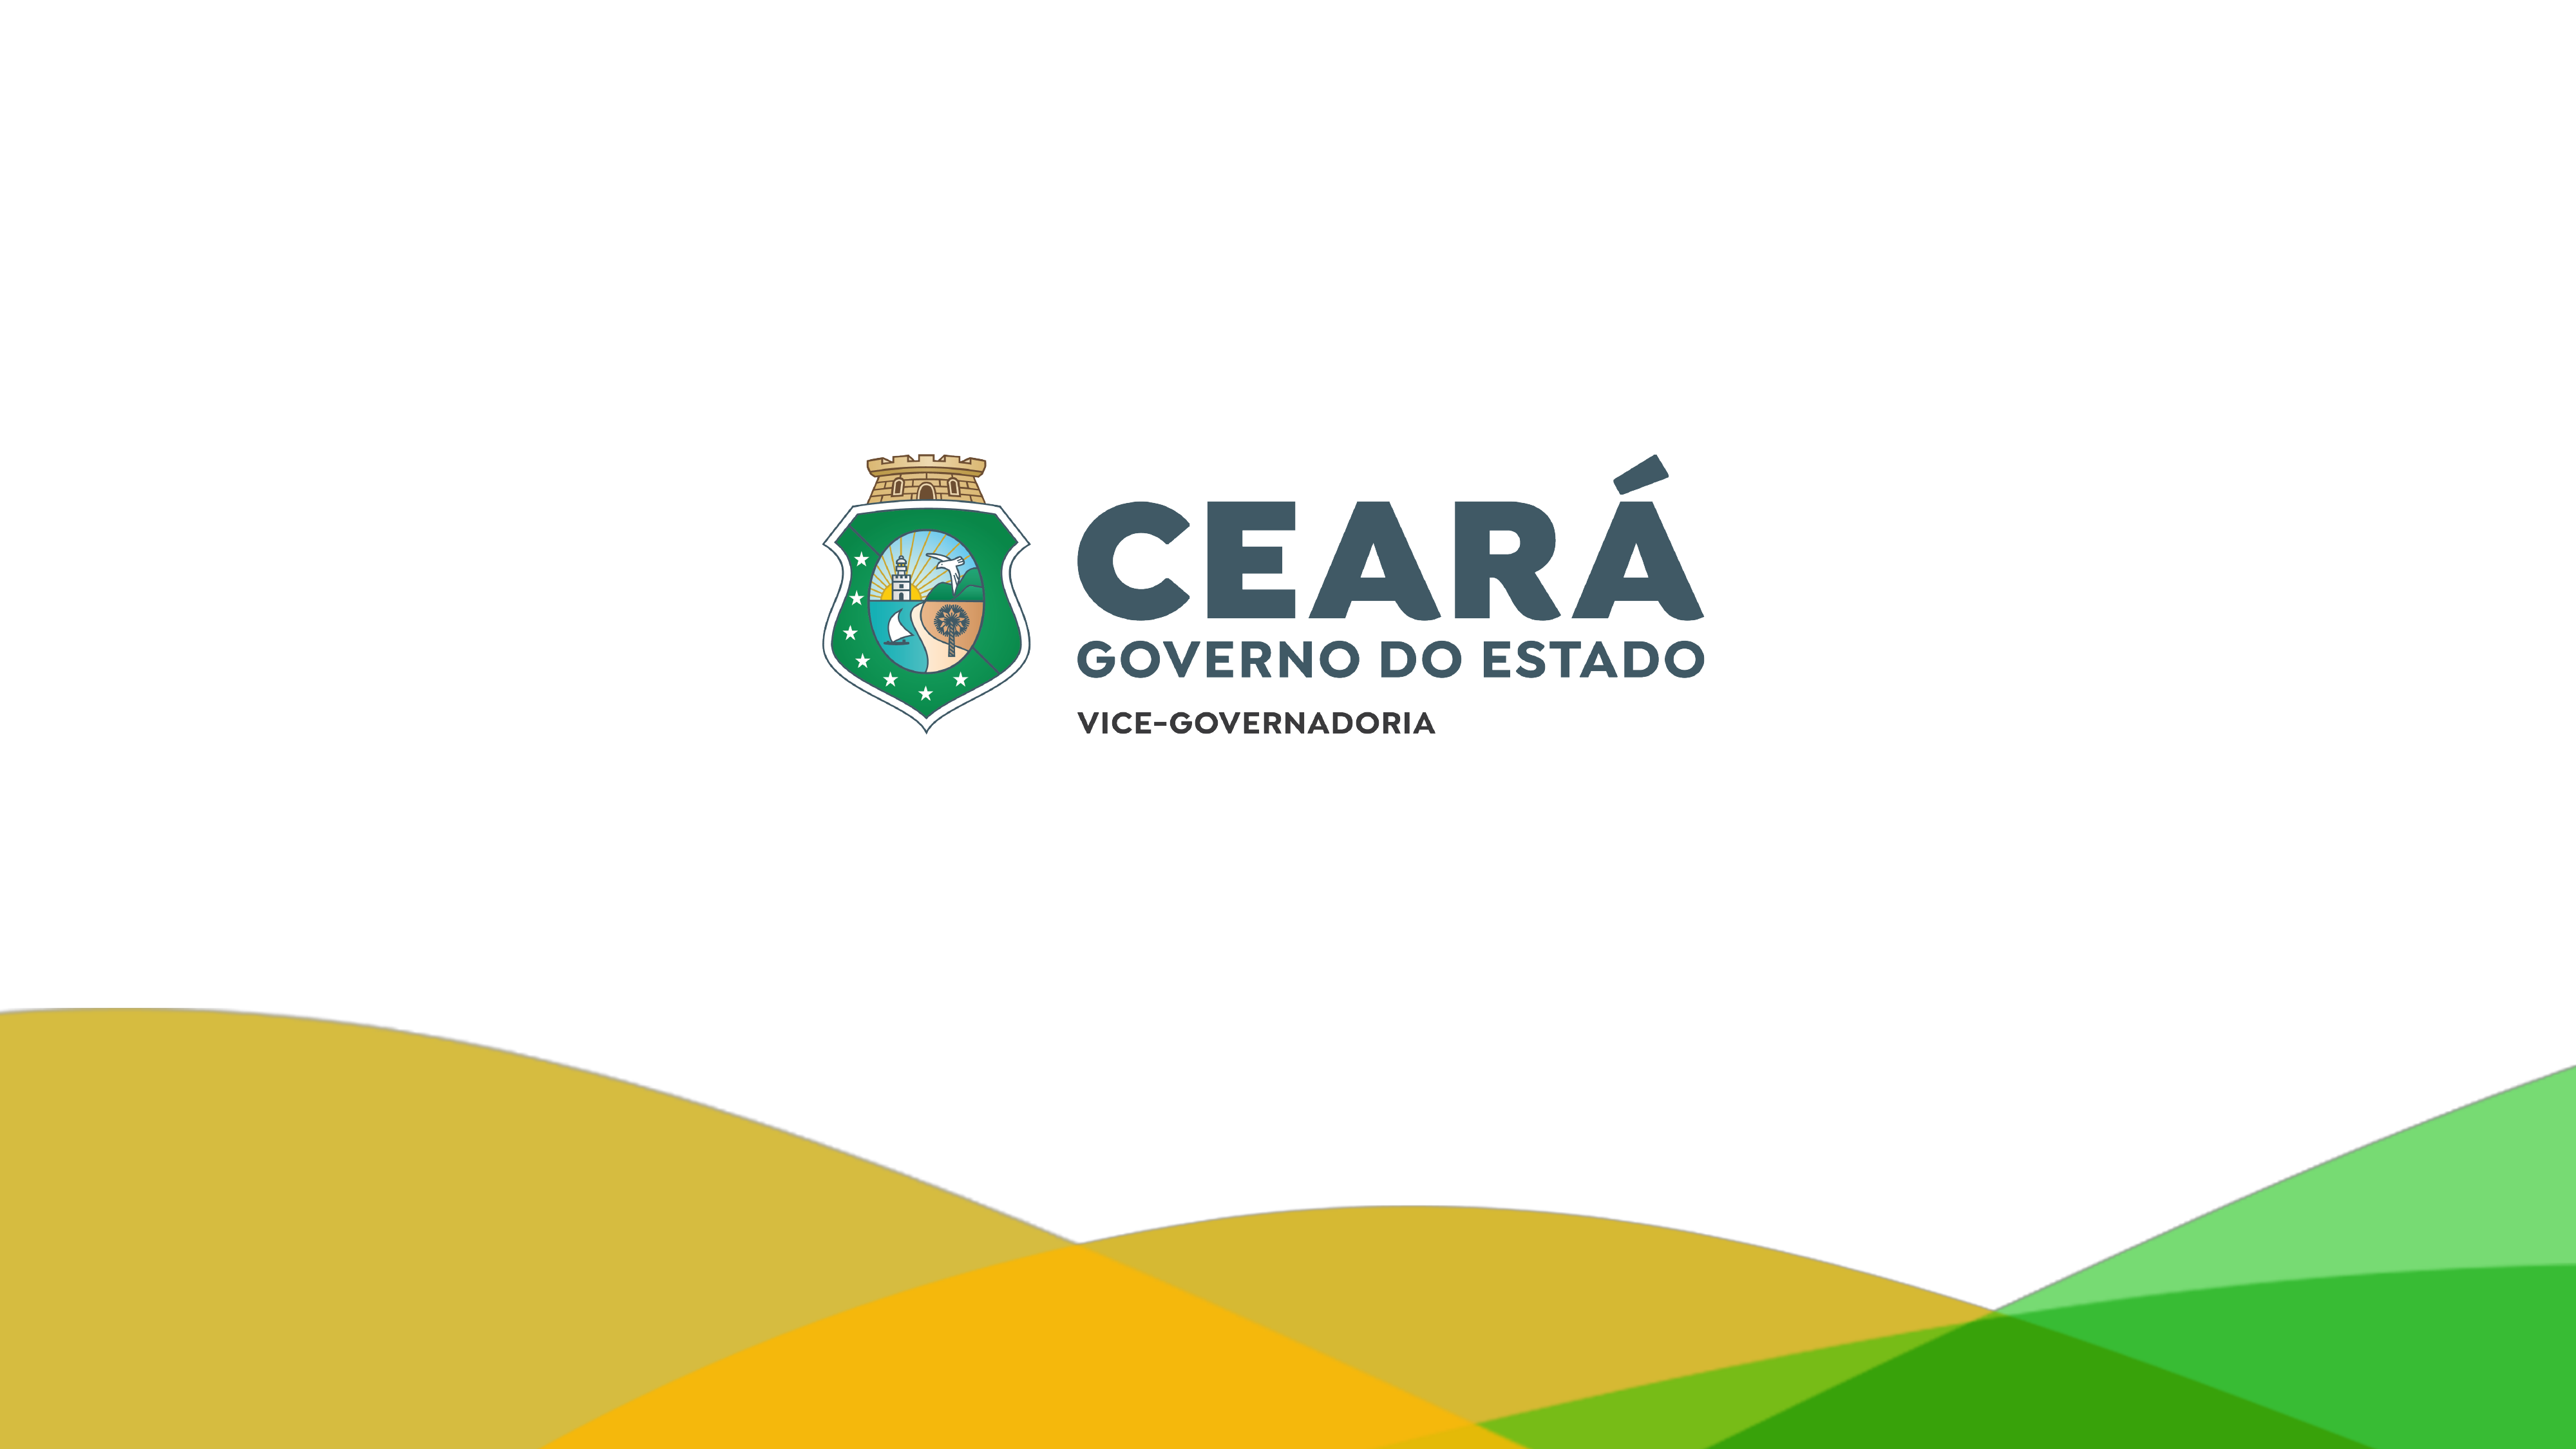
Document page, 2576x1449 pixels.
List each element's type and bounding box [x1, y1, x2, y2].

picture [770, 343, 1806, 817]
picture [0, 1008, 2576, 1449]
